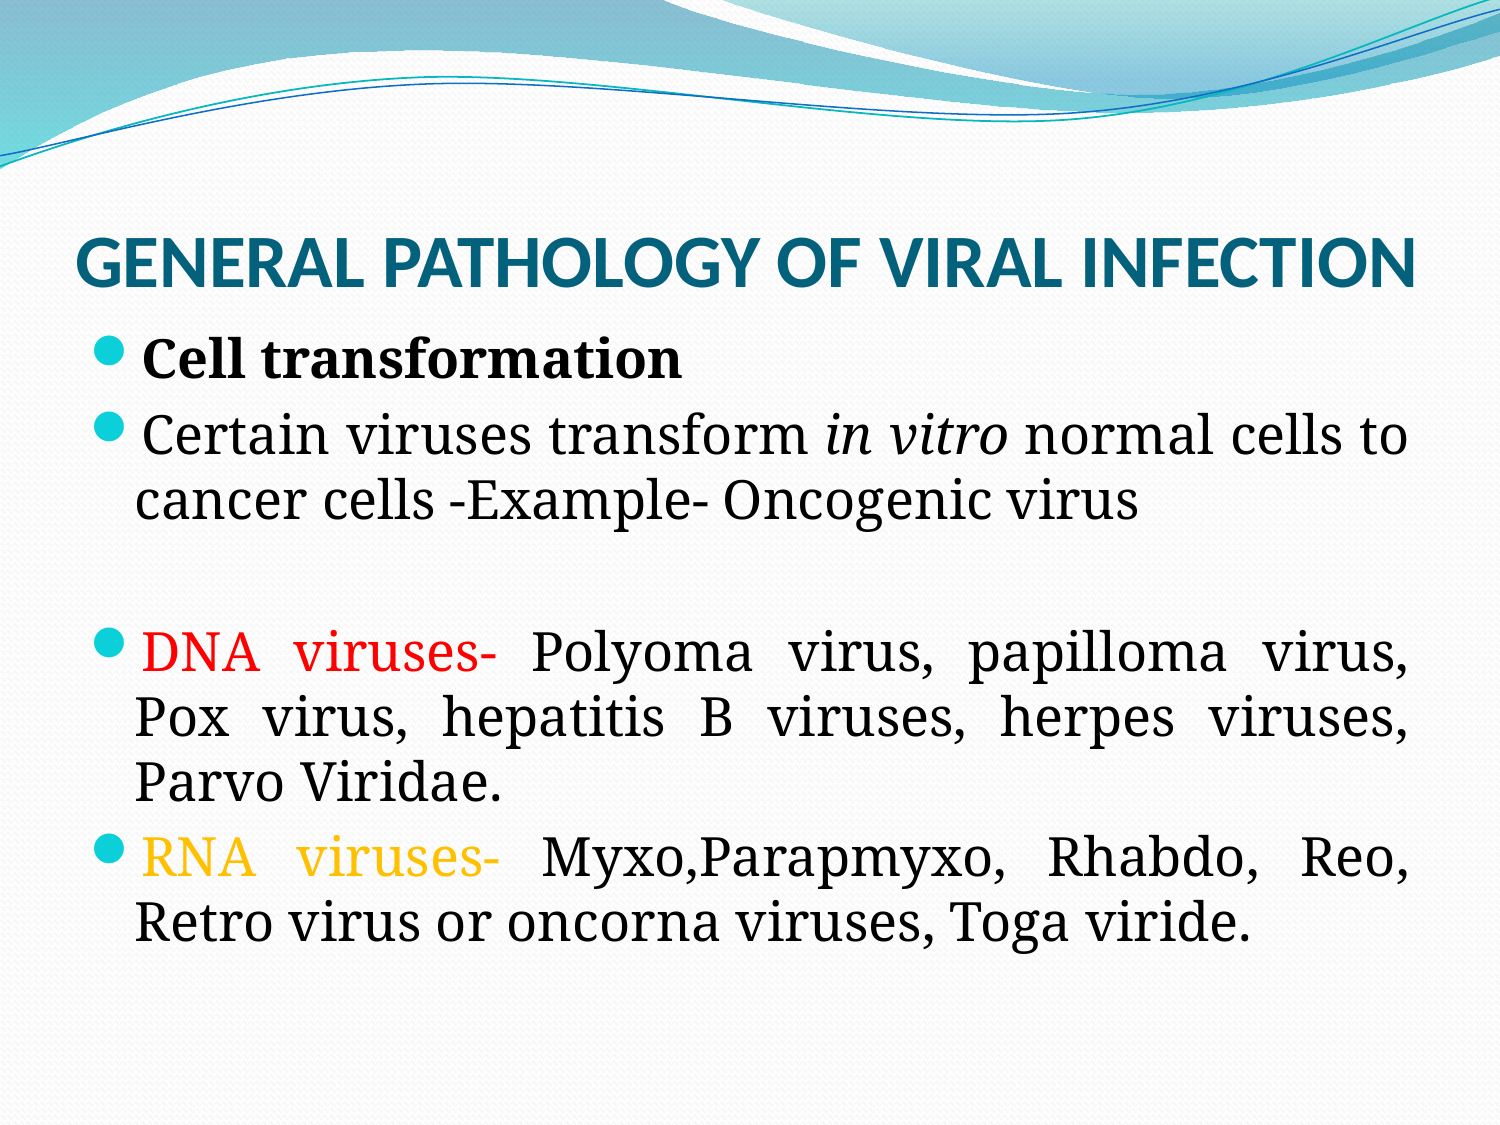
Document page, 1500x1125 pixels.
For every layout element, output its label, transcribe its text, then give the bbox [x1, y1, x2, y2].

list Cell transformation Certain viruses transform in vitro normal cells to cancer cells -Example- Oncogenic virus DNA viruses- Polyoma virus, papilloma virus, Pox virus, hepatitis B viruses, herpes viruses, Parvo Viridae. RNA viruses- Myxo,Parapmyxo, Rhabdo, Reo, Retro virus or oncorna viruses, Toga viride. [75, 317, 1425, 1038]
title GENERAL PATHOLOGY OF VIRAL INFECTION [75, 115, 1425, 303]
